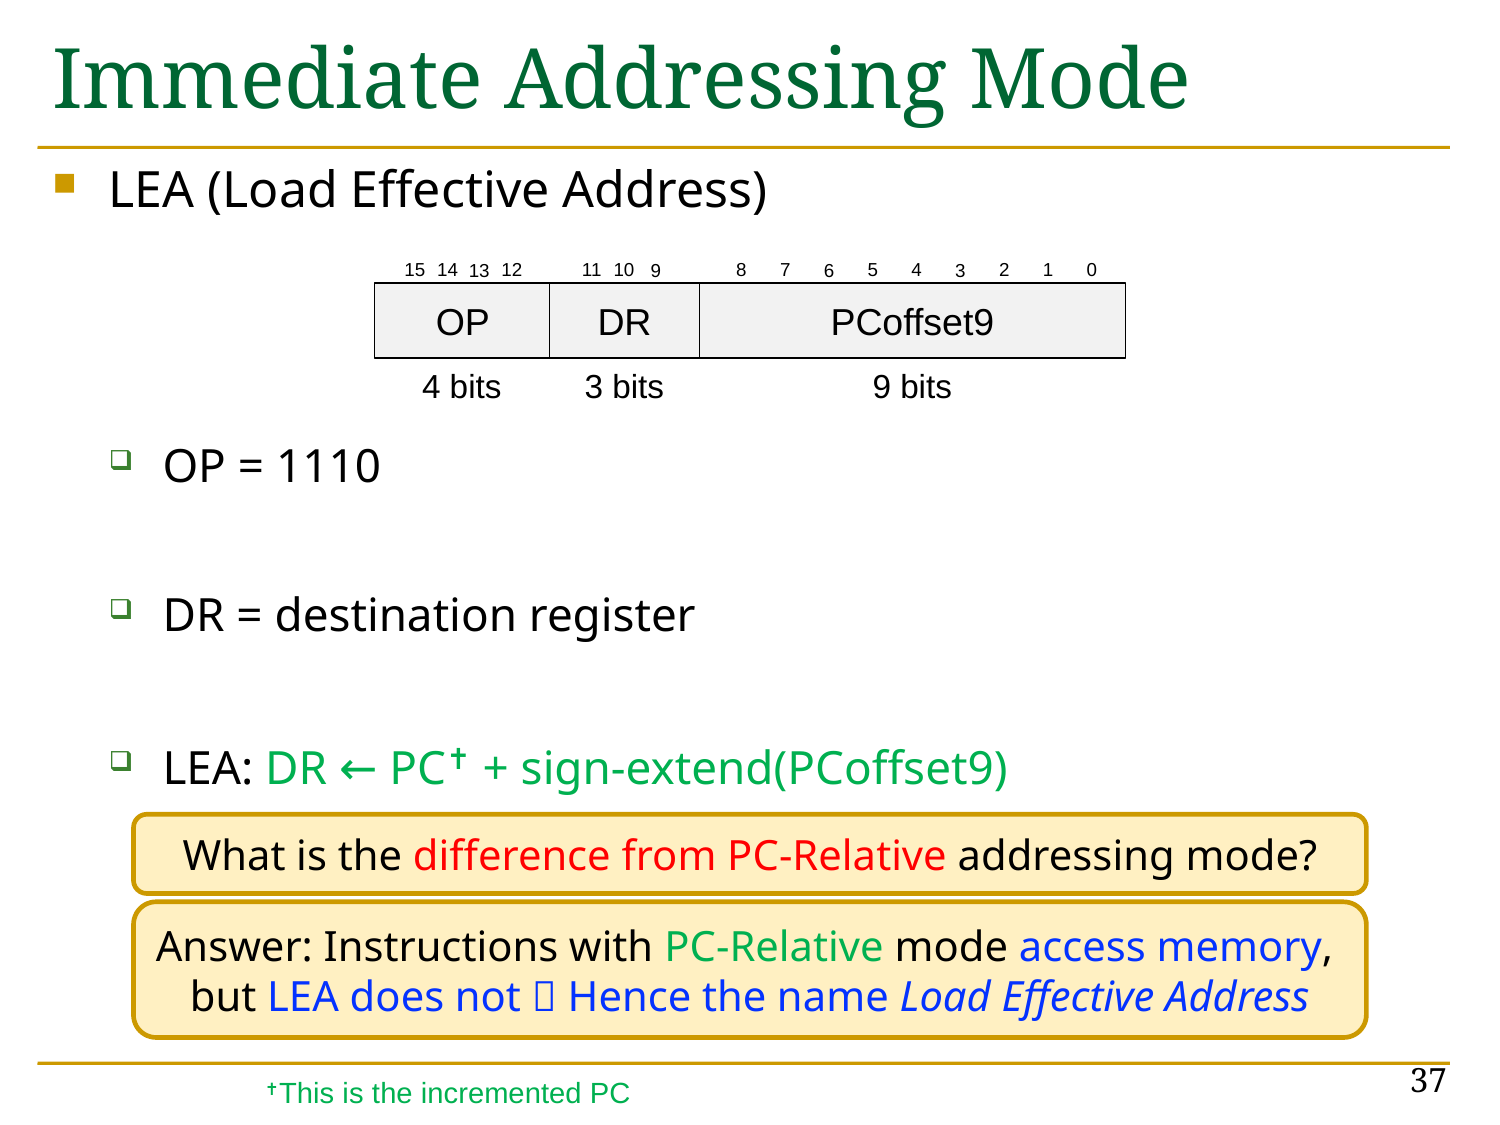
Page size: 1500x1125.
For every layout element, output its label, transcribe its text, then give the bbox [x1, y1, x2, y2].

text_box What is the difference from PC-Relative addressing mode? [131, 812, 1369, 896]
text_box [374, 249, 1126, 413]
title Immediate Addressing Mode [37, 0, 1450, 149]
slide_number 37 [1111, 1036, 1462, 1112]
text_box Answer: Instructions with PC-Relative mode access memory, but LEA does not  Hence the name Load Effective Address [131, 899, 1369, 1040]
list LEA (Load Effective Address) OP = 1110 DR = destination register LEA: DR ← PC✝ + sign-extend(PCoffset9) [37, 149, 1450, 1063]
text_box ✝This is the incremented PC [250, 1067, 646, 1117]
